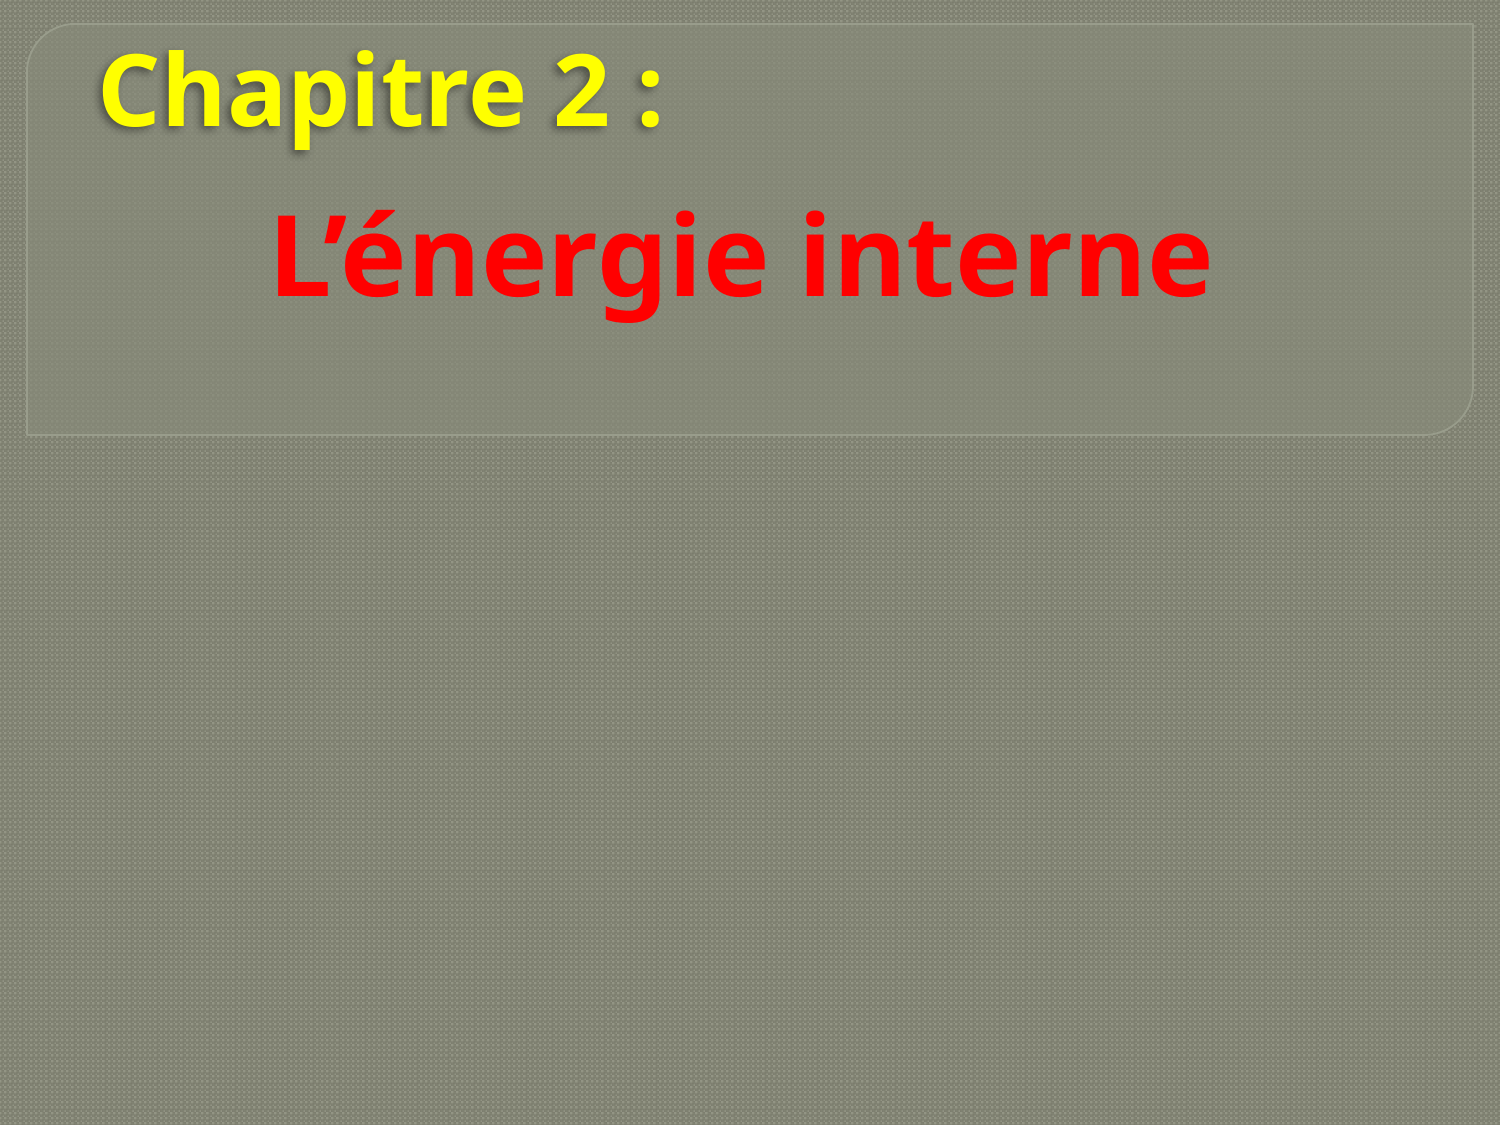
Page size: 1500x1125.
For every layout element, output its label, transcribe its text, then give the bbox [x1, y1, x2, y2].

text_box Chapitre 2 : [83, 19, 681, 154]
title L’énergie interne [88, 123, 1424, 327]
